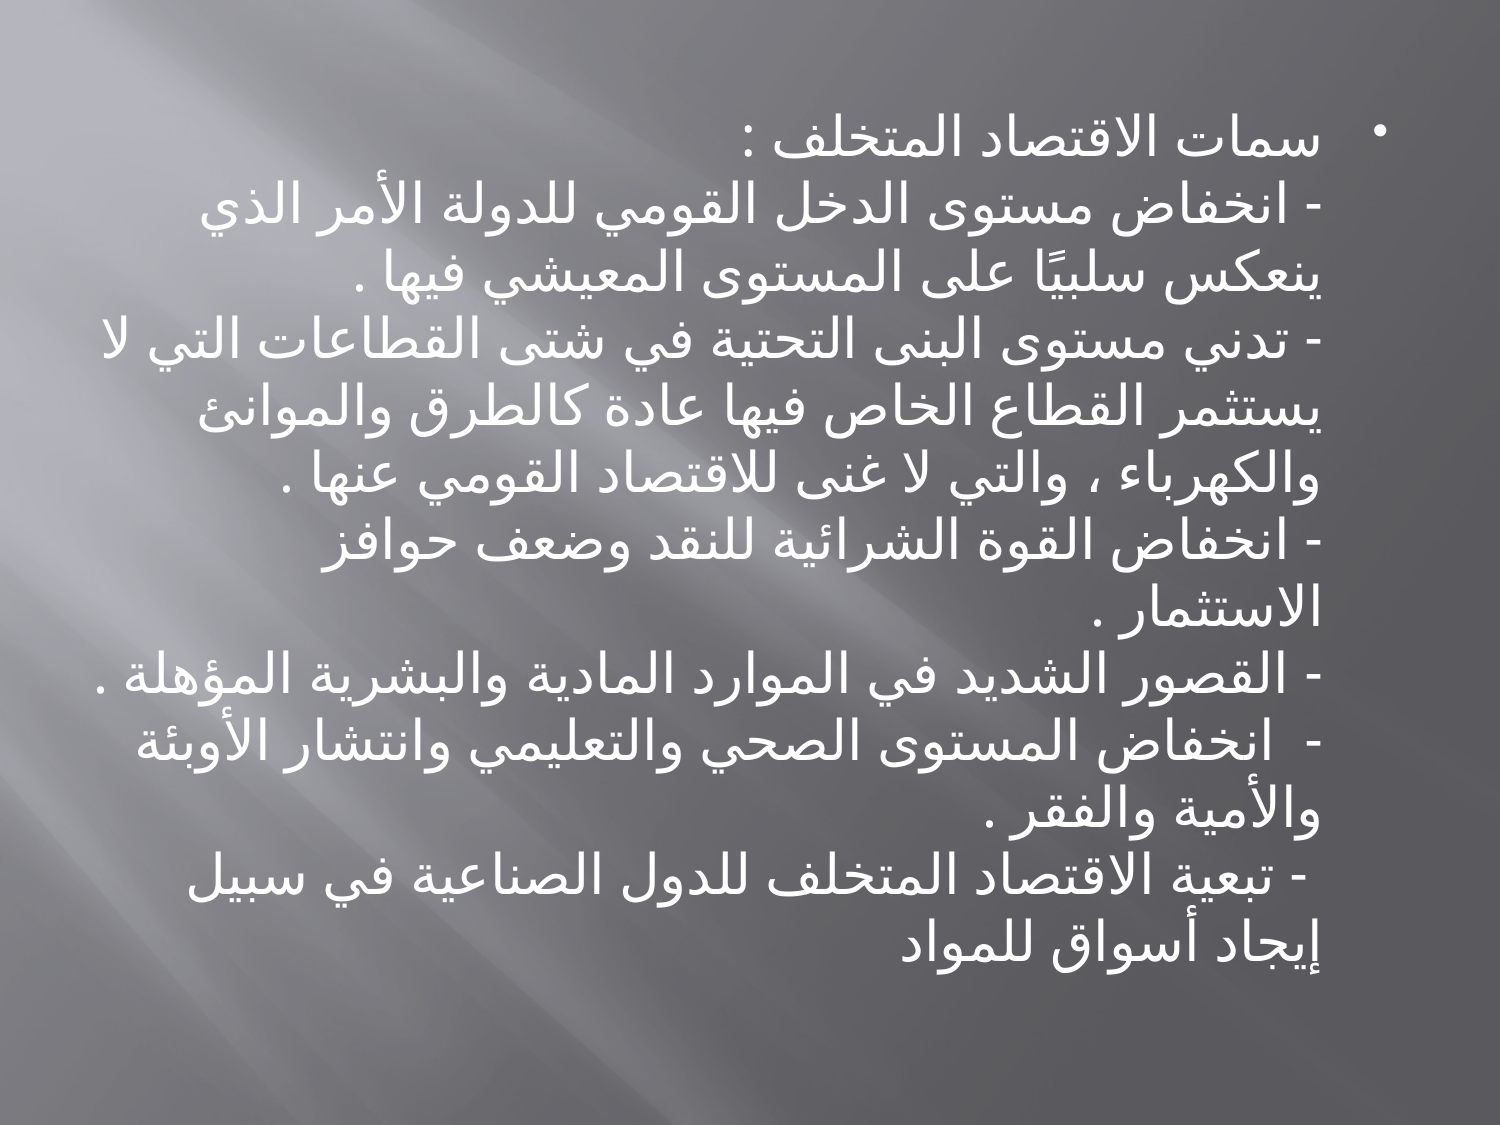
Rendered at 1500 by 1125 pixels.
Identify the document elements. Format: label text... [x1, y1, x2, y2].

list سمات الاقتصاد المتخلف : - انخفاض مستوى الدخل القومي للدولة الأمر الذي ينعكس سلبيًا على المستوى المعيشي فيها . - تدني مستوى البنى التحتية في شتى القطاعات التي لا يستثمر القطاع الخاص فيها عادة كالطرق والموانئ والكهرباء ، والتي لا غنى للاقتصاد القومي عنها . - انخفاض القوة الشرائية للنقد وضعف حوافز الاستثمار . - القصور الشديد في الموارد المادية والبشرية المؤهلة . - انخفاض المستوى الصحي والتعليمي وانتشار الأوبئة والأمية والفقر . - تبعية الاقتصاد المتخلف للدول الصناعية في سبيل إيجاد أسواق للمواد [75, 93, 1425, 1035]
